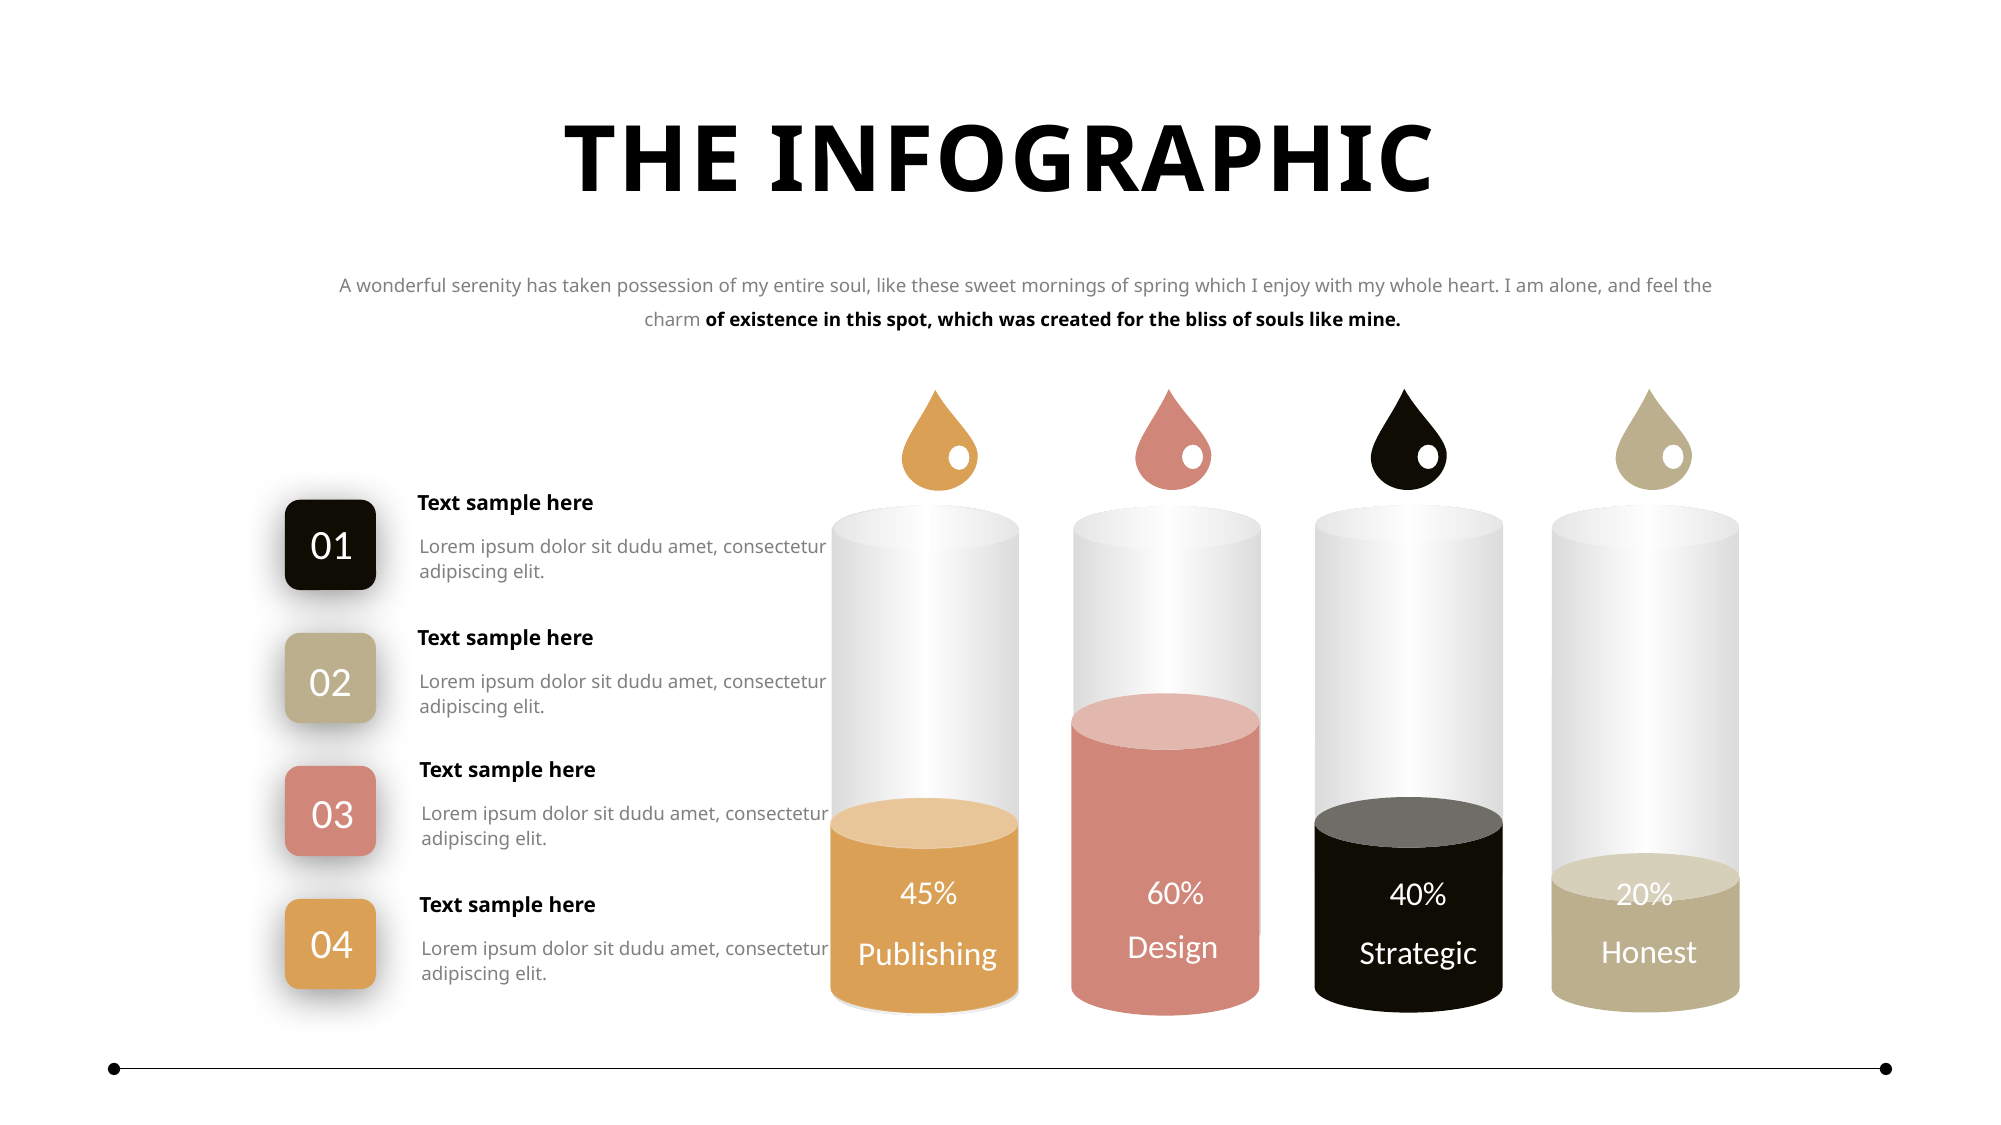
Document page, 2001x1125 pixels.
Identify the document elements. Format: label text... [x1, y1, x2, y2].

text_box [404, 749, 850, 883]
text_box 03 [291, 785, 375, 848]
text_box A wonderful serenity has taken possession of my entire soul, like these sweet mornings of spring which I enjoy with my whole heart. I am alone, and feel the charm of existence in this spot, which was created for the bliss of souls like mine. [314, 255, 1736, 338]
text_box THE INFOGRAPHIC [548, 92, 1452, 217]
text_box [283, 631, 378, 725]
text_box [283, 897, 378, 991]
text_box 04 [290, 915, 374, 978]
text_box 01 [290, 516, 374, 578]
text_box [402, 617, 848, 743]
text_box [283, 764, 378, 858]
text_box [402, 482, 848, 616]
text_box [283, 498, 378, 592]
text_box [830, 505, 1741, 1016]
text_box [404, 884, 850, 1010]
text_box [901, 389, 978, 491]
text_box [1370, 388, 1447, 490]
text_box [1135, 389, 1212, 490]
text_box [1615, 388, 1692, 490]
text_box 02 [289, 653, 372, 716]
